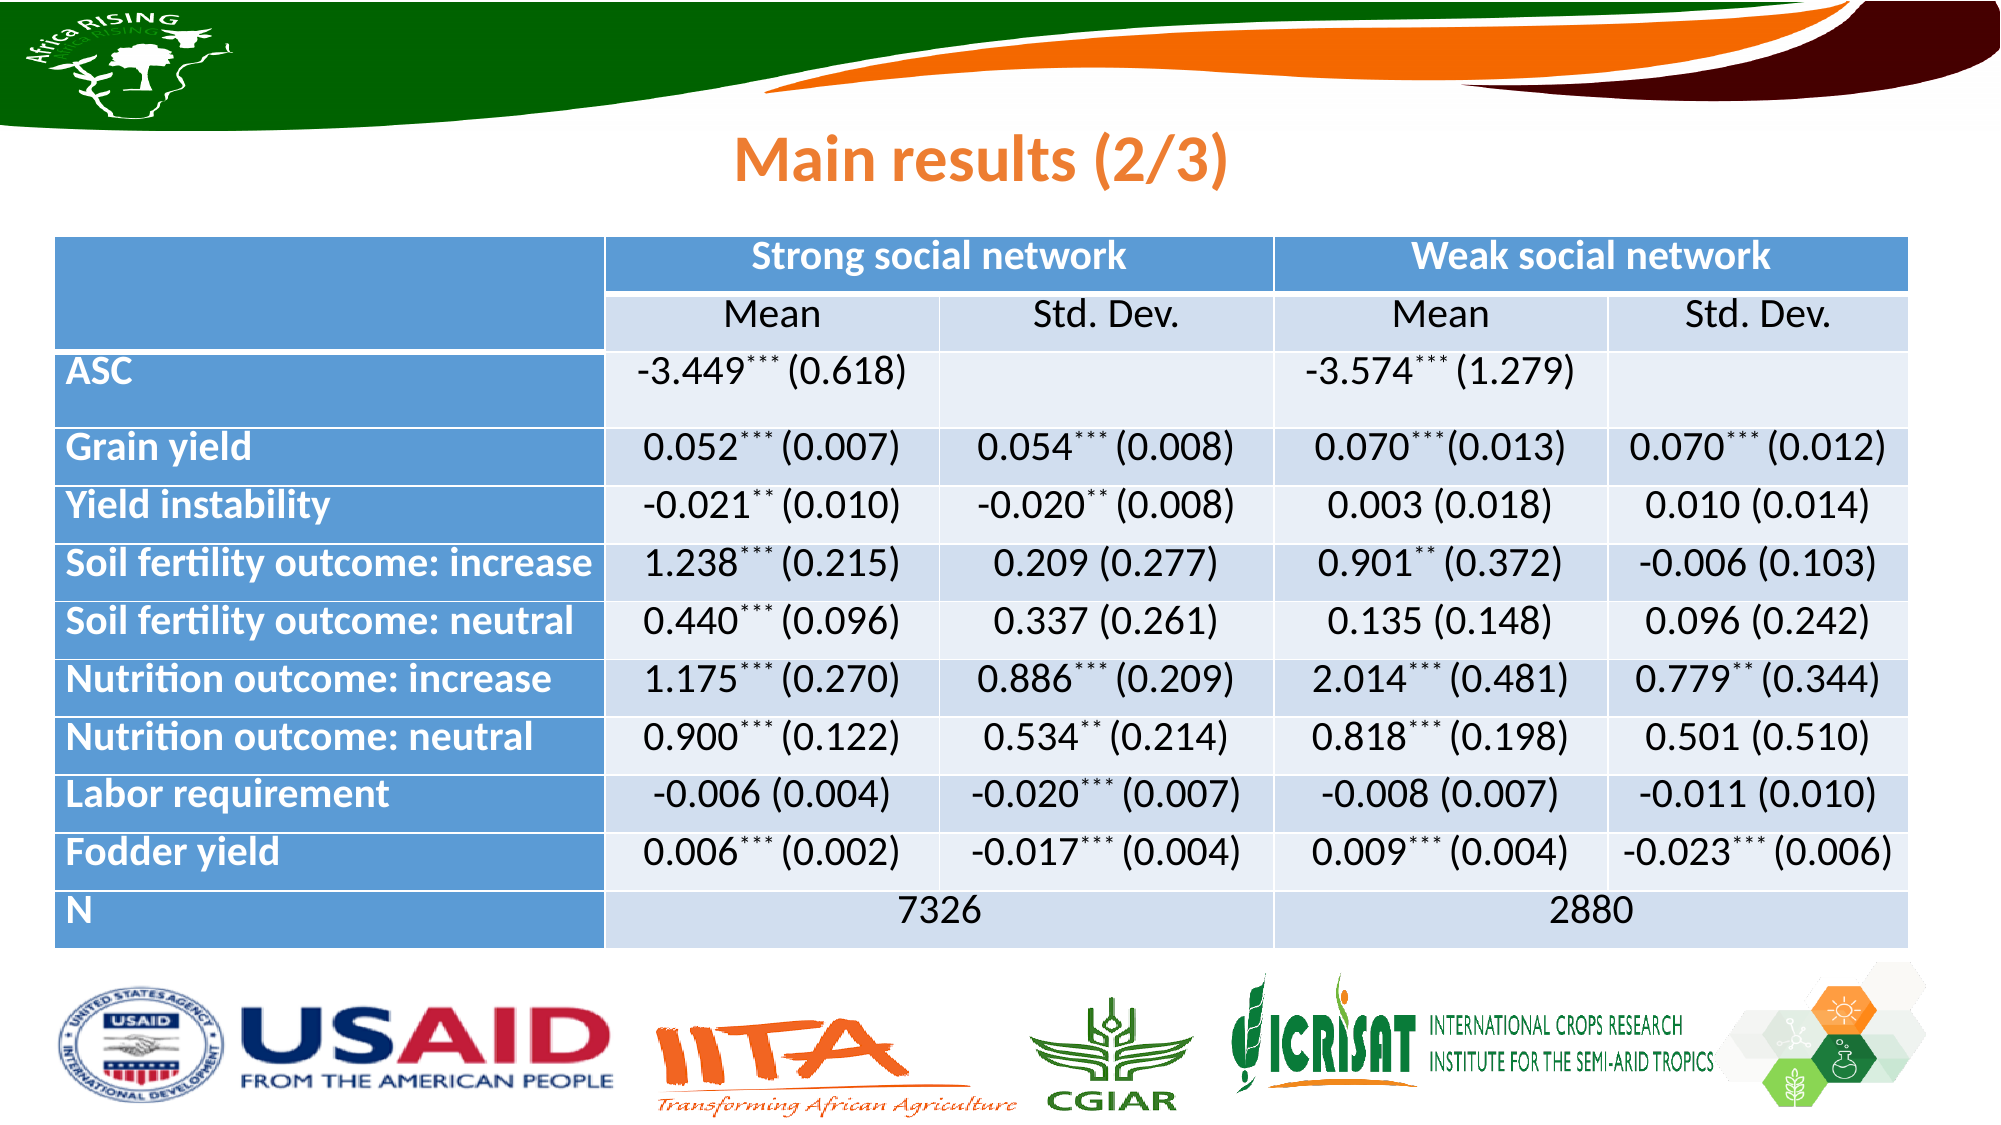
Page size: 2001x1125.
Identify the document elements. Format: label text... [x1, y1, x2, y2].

table_cell 0.054*** (0.008) [940, 429, 1273, 485]
table_cell 0.009*** (0.004) [1275, 834, 1607, 890]
table_cell 0.337 (0.261) [940, 602, 1273, 659]
table_cell -0.020** (0.008) [940, 487, 1273, 543]
table_cell 0.501 (0.510) [1609, 718, 1908, 774]
table_header [55, 237, 604, 349]
table_cell 1.175*** (0.270) [606, 660, 939, 716]
table_cell Yield instability [55, 487, 604, 543]
table_cell 0.010 (0.014) [1609, 487, 1908, 543]
table_cell Fodder yield [55, 834, 604, 890]
table_cell -0.006 (0.103) [1609, 545, 1908, 601]
table_cell Labor requirement [55, 776, 604, 832]
table_cell -0.023*** (0.006) [1609, 834, 1908, 890]
table_cell 0.096 (0.242) [1609, 602, 1908, 659]
table_cell Soil fertility outcome: neutral [55, 602, 604, 659]
table_cell 0.440*** (0.096) [606, 602, 939, 659]
table_cell 2.014*** (0.481) [1275, 660, 1607, 716]
table_cell Grain yield [55, 429, 604, 485]
picture [1229, 962, 1926, 1107]
table_cell ASC [55, 355, 604, 427]
table_header Strong social network [606, 237, 1273, 291]
table_cell Std. Dev. [940, 297, 1273, 351]
table_cell -0.008 (0.007) [1275, 776, 1607, 832]
table_cell -0.006 (0.004) [606, 776, 939, 832]
table_cell 0.052*** (0.007) [606, 429, 939, 485]
table_cell 0.003 (0.018) [1275, 487, 1607, 543]
table_cell 0.070*** (0.012) [1609, 429, 1908, 485]
table_cell 0.779** (0.344) [1609, 660, 1908, 716]
table_cell Mean [606, 297, 939, 351]
table_cell -3.449*** (0.618) [606, 353, 939, 427]
table_cell 0.006*** (0.002) [606, 834, 939, 890]
table_cell -0.021** (0.010) [606, 487, 939, 543]
table_cell -0.020*** (0.007) [940, 776, 1273, 832]
table_cell Std. Dev. [1609, 297, 1908, 351]
table_cell Soil fertility outcome: increase [55, 545, 604, 601]
picture [0, 0, 2000, 131]
table_cell [1609, 353, 1908, 427]
table_cell 0.818*** (0.198) [1275, 718, 1607, 774]
text_box Main results (2/3) [78, 131, 1886, 202]
table_cell 0.886*** (0.209) [940, 660, 1273, 716]
table_cell Nutrition outcome: neutral [55, 718, 604, 774]
table_cell -0.011 (0.010) [1609, 776, 1908, 832]
table_cell 7326 [606, 892, 1273, 948]
table_cell 2880 [1275, 892, 1908, 948]
picture [46, 983, 625, 1107]
table_header Weak social network [1275, 237, 1908, 291]
table_cell 1.238*** (0.215) [606, 545, 939, 601]
picture [656, 997, 1194, 1121]
table_cell Nutrition outcome: increase [55, 660, 604, 716]
table_cell -0.017*** (0.004) [940, 834, 1273, 890]
table_cell -3.574*** (1.279) [1275, 353, 1607, 427]
table_cell [940, 353, 1273, 427]
table_cell N [55, 892, 604, 948]
table_cell 0.900*** (0.122) [606, 718, 939, 774]
table_cell Mean [1275, 297, 1607, 351]
table_cell 0.135 (0.148) [1275, 602, 1607, 659]
table_cell 0.209 (0.277) [940, 545, 1273, 601]
table_cell 0.070***(0.013) [1275, 429, 1607, 485]
table_cell 0.901** (0.372) [1275, 545, 1607, 601]
table_cell 0.534** (0.214) [940, 718, 1273, 774]
